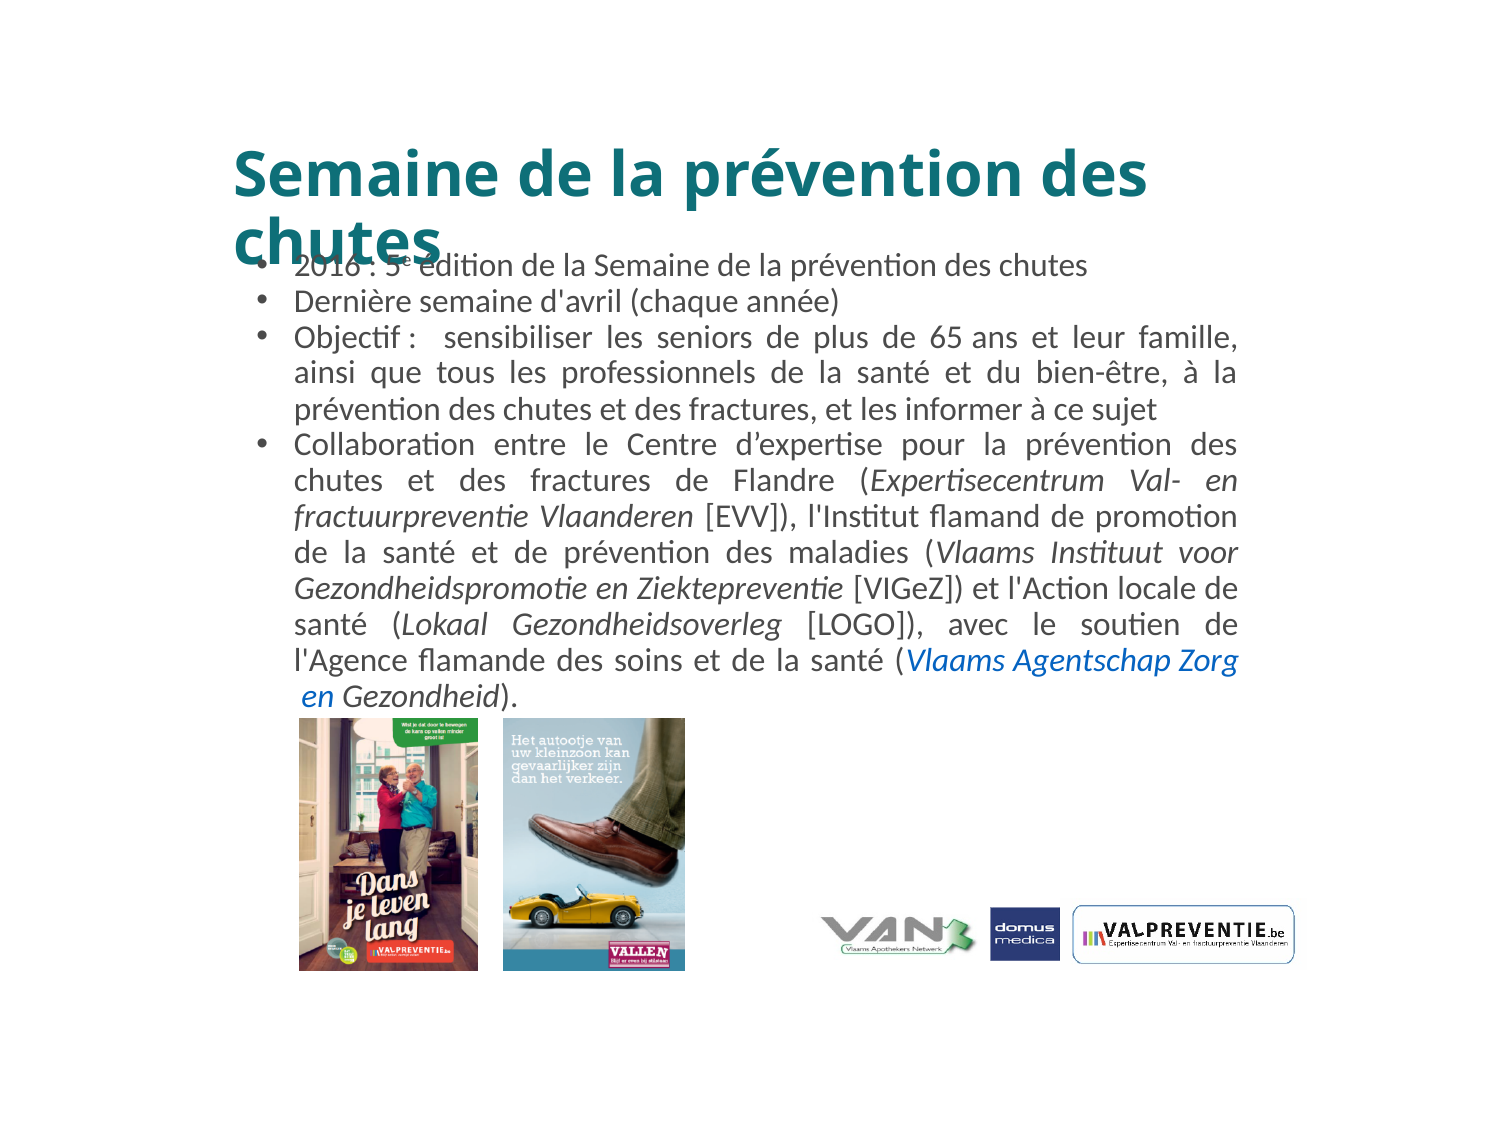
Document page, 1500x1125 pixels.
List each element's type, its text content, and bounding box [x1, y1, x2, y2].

picture [503, 718, 685, 971]
title Semaine de la prévention des chutes [218, 163, 1291, 257]
list 2016 : 5e édition de la Semaine de la prévention des chutes Dernière semaine d'avril (chaque année) Objectif : sensibiliser les seniors de plus de 65 ans et leur famille, ainsi que tous les professionnels de la santé et du bien-être, à la prévention des chutes et des fractures, et les informer à ce sujet Collaboration entre le Centre d’expertise pour la prévention des chutes et des fractures de Flandre (Expertisecentrum Val- en fractuurpreventie Vlaanderen [EVV]), l'Institut flamand de promotion de la santé et de prévention des maladies (Vlaams Instituut voor Gezondheidspromotie en Ziektepreventie [VIGeZ]) et l'Action locale de santé (Lokaal Gezondheidsoverleg [LOGO]), avec le soutien de l'Agence flamande des soins et de la santé (Vlaams Agentschap Zorg en Gezondheid). [241, 240, 1254, 797]
picture [812, 898, 1307, 970]
picture [299, 718, 478, 971]
